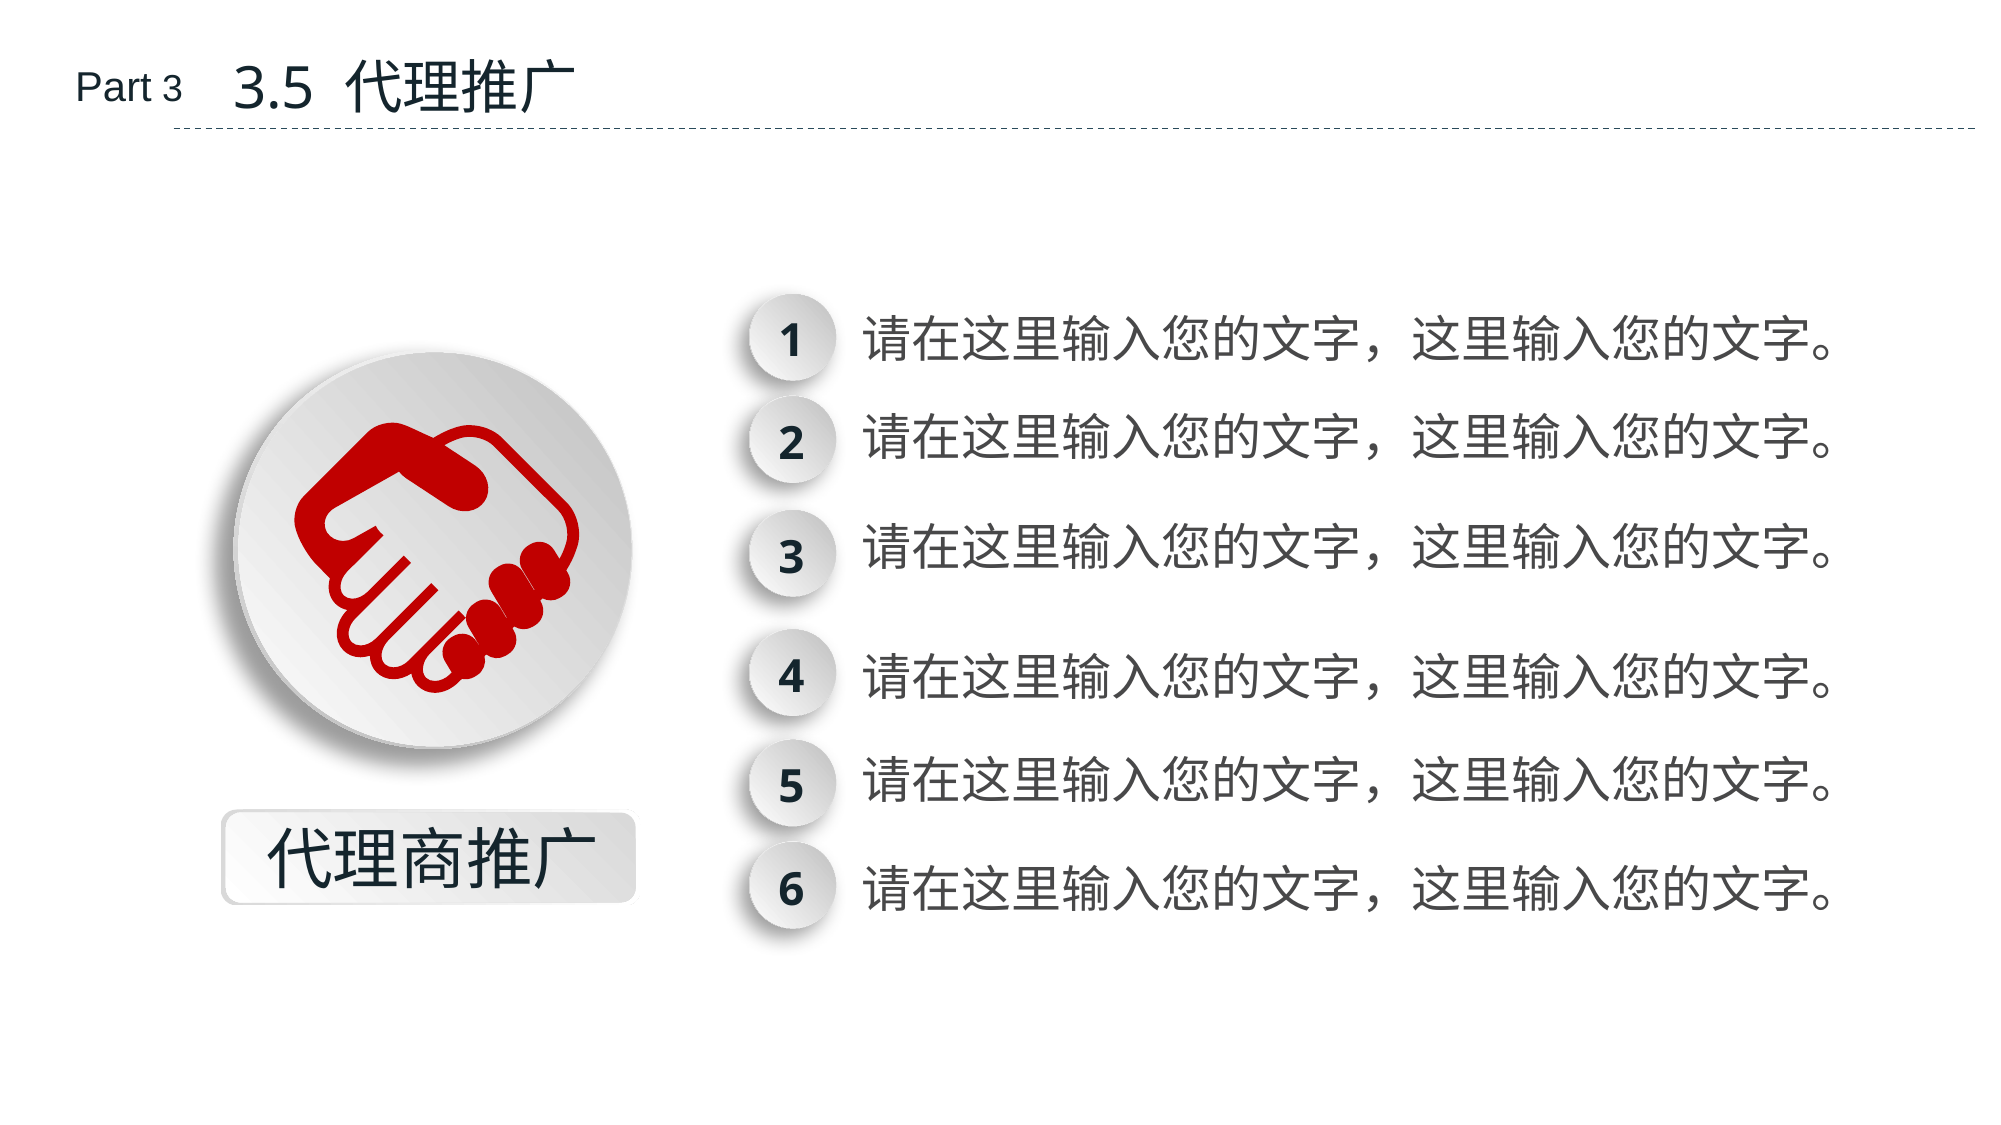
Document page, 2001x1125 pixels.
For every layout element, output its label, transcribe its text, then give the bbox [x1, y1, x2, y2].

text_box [748, 627, 837, 717]
text_box 请在这里输入您的文字，这里输入您的文字。 [846, 638, 1969, 714]
text_box 请在这里输入您的文字，这里输入您的文字。 [846, 508, 1969, 584]
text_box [748, 394, 837, 484]
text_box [220, 809, 642, 906]
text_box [233, 349, 633, 750]
text_box 请在这里输入您的文字，这里输入您的文字。 [846, 300, 1969, 376]
text_box 3.5 代理推广 [218, 42, 1046, 127]
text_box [748, 736, 837, 827]
text_box 请在这里输入您的文字，这里输入您的文字。 [846, 397, 1969, 473]
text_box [748, 508, 837, 597]
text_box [748, 291, 837, 381]
text_box 请在这里输入您的文字，这里输入您的文字。 [846, 741, 1969, 817]
text_box 请在这里输入您的文字，这里输入您的文字。 [846, 849, 1969, 925]
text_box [748, 839, 837, 929]
text_box Part 3 [22, 52, 198, 118]
